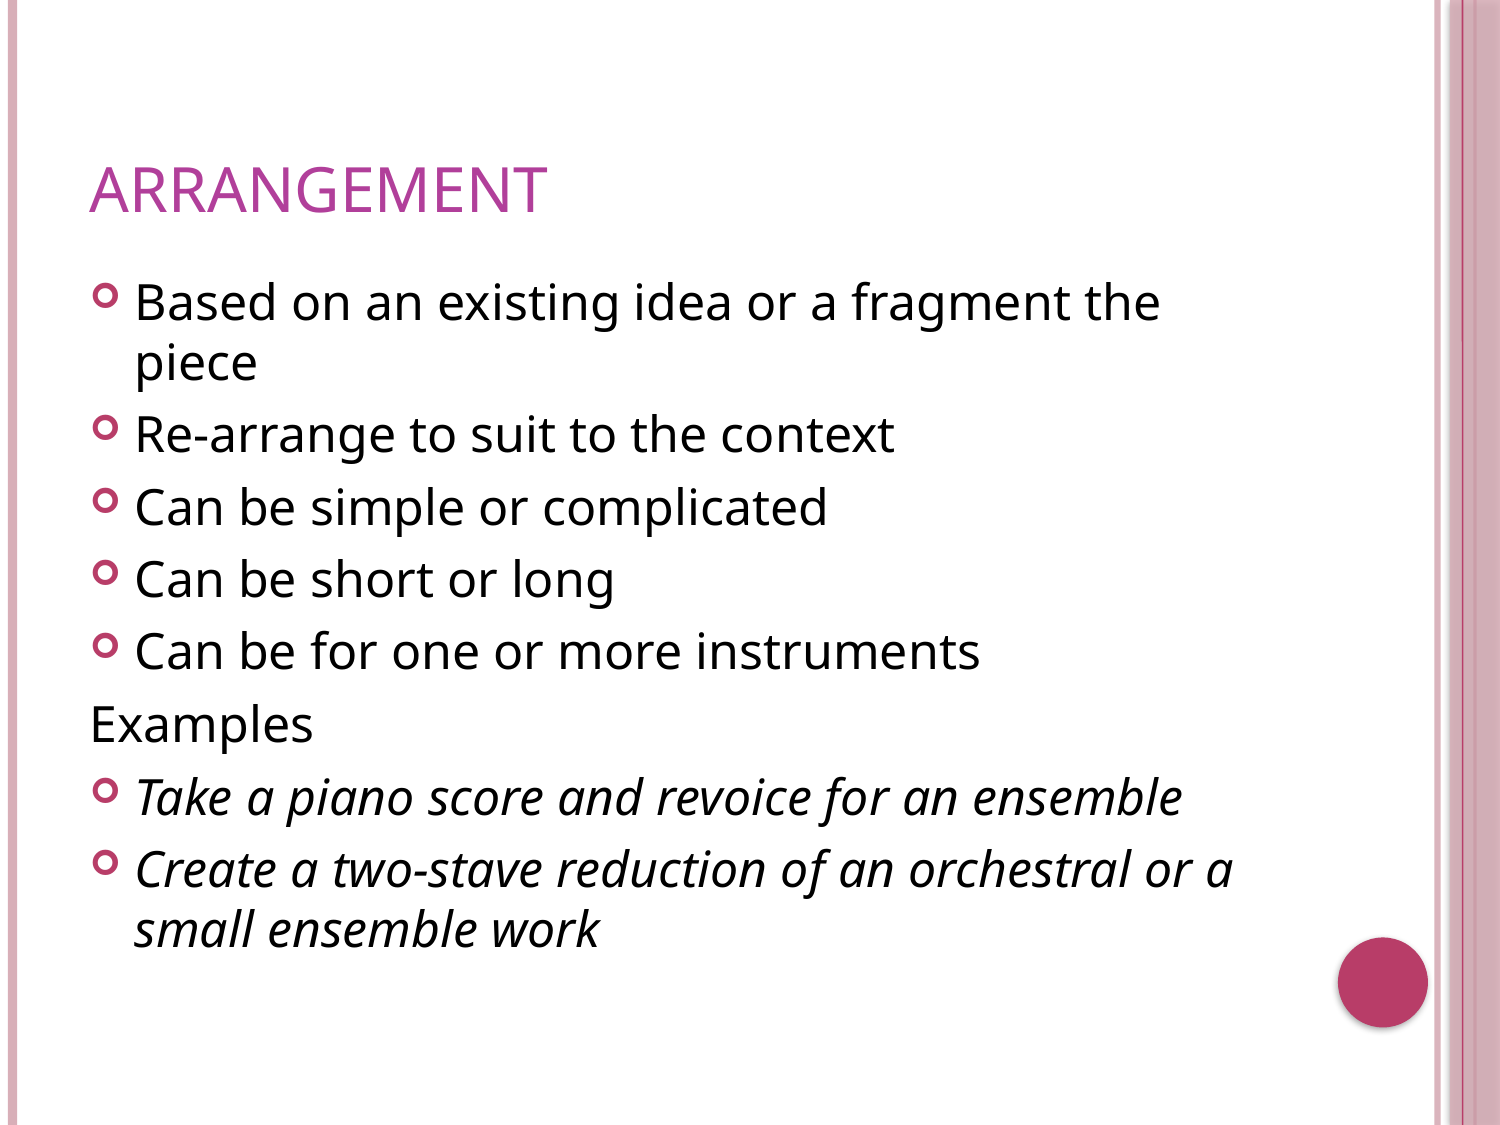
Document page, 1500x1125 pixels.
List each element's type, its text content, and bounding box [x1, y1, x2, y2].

title Arrangement [75, 45, 1300, 233]
list Based on an existing idea or a fragment the piece Re-arrange to suit to the context Can be simple or complicated Can be short or long Can be for one or more instruments Examples Take a piano score and revoice for an ensemble Create a two-stave reduction of an orchestral or a small ensemble work [75, 262, 1300, 1062]
